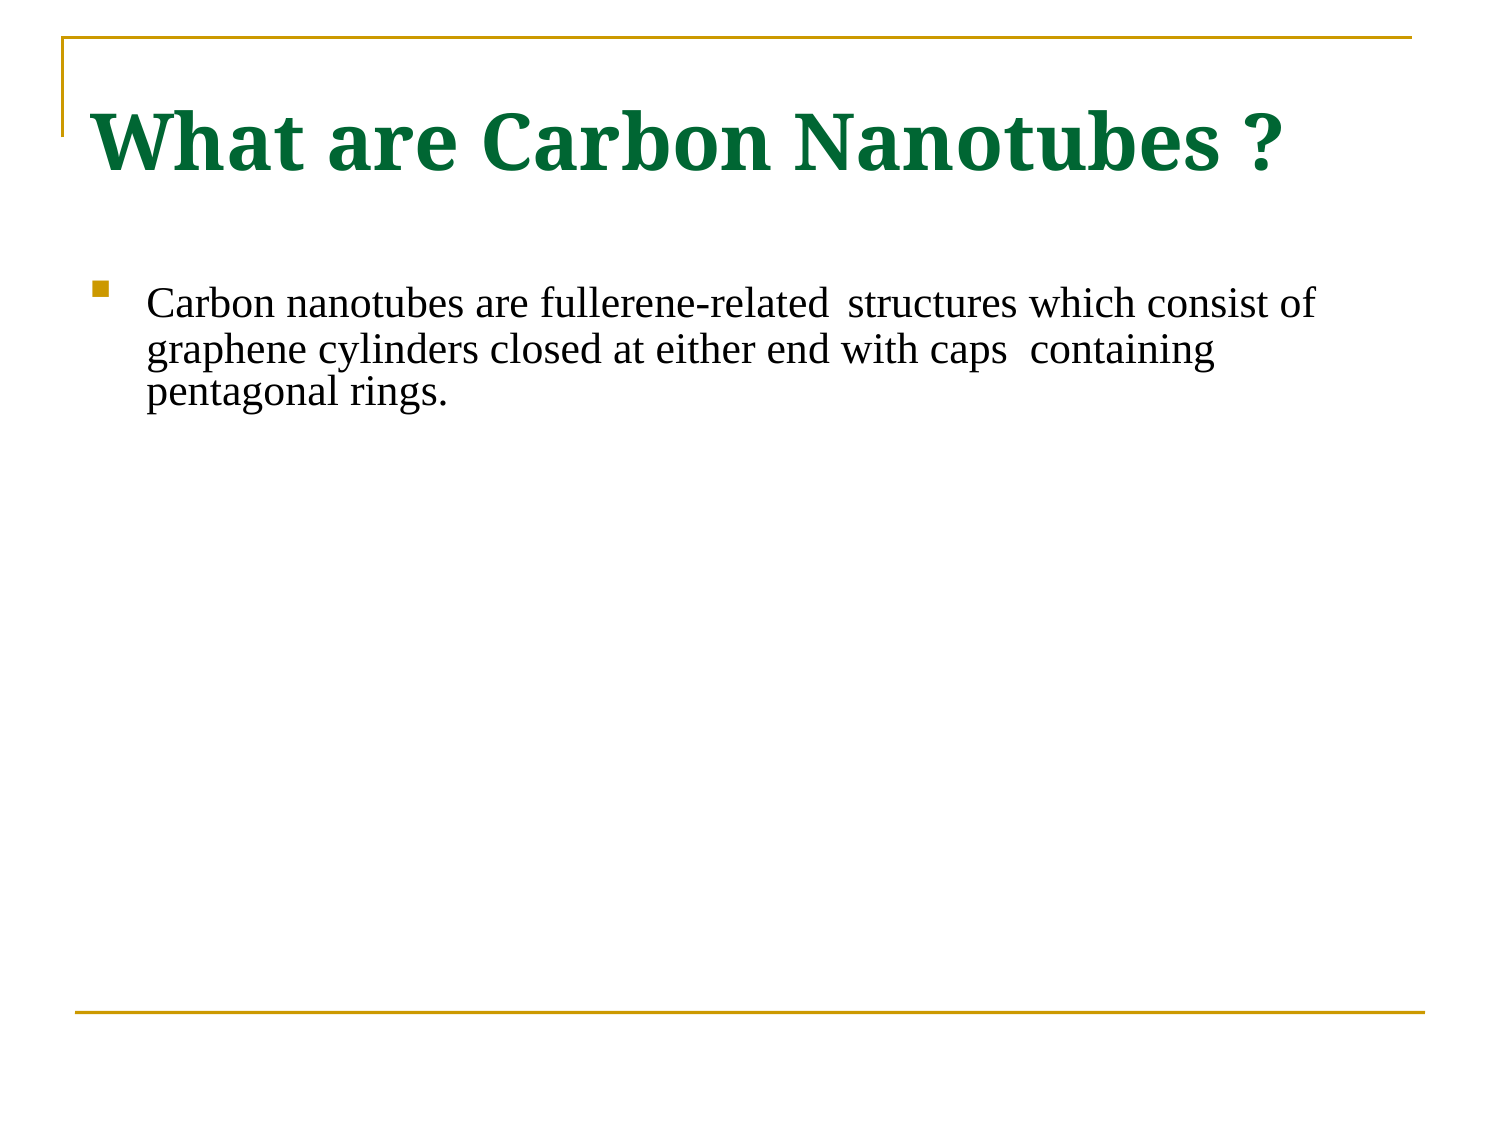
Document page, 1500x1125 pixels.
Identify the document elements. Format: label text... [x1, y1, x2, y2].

list Carbon nanotubes are fullerene-related structures which consist of graphene cylinders closed at either end with caps containing pentagonal rings. [74, 262, 1426, 1076]
title What are Carbon Nanotubes ? [74, 45, 1426, 233]
